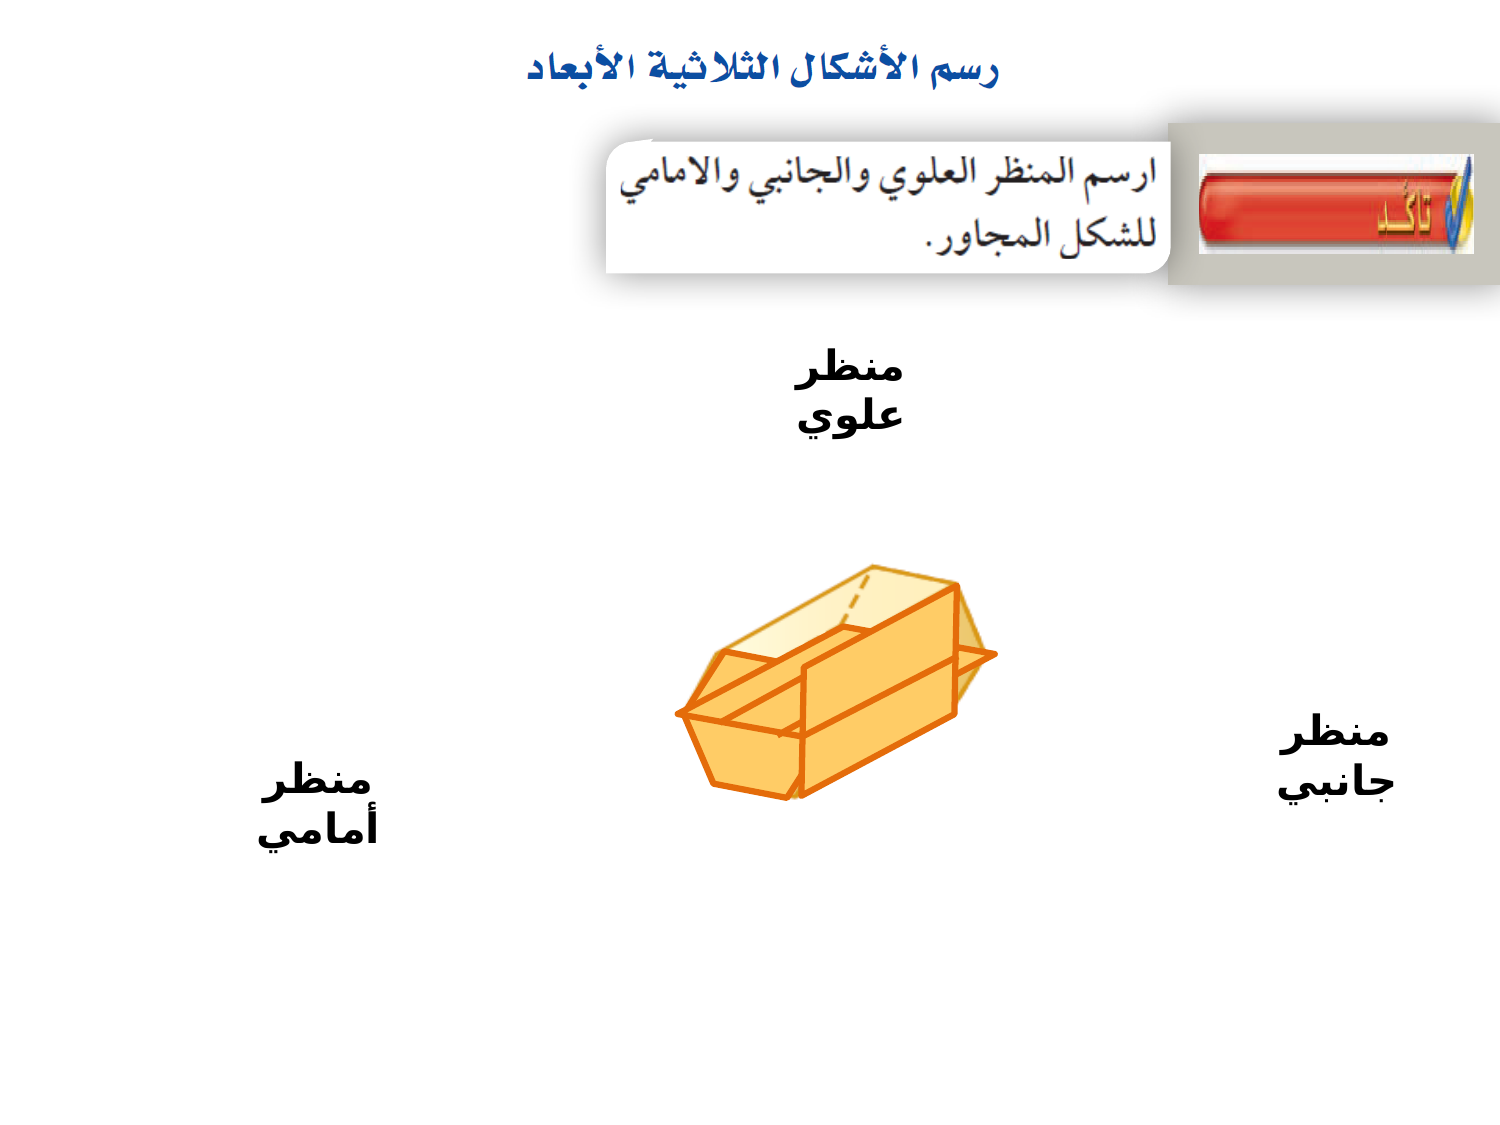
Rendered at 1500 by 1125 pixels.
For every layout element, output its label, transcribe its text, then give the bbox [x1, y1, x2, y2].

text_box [681, 629, 991, 738]
text_box منظر جانبي [1227, 696, 1446, 811]
text_box منظر أمامي [209, 744, 427, 860]
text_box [760, 634, 998, 747]
picture [677, 560, 995, 805]
text_box منظر علوي [742, 330, 960, 446]
picture [613, 148, 1164, 267]
picture [525, 42, 1001, 91]
picture [1198, 153, 1475, 254]
